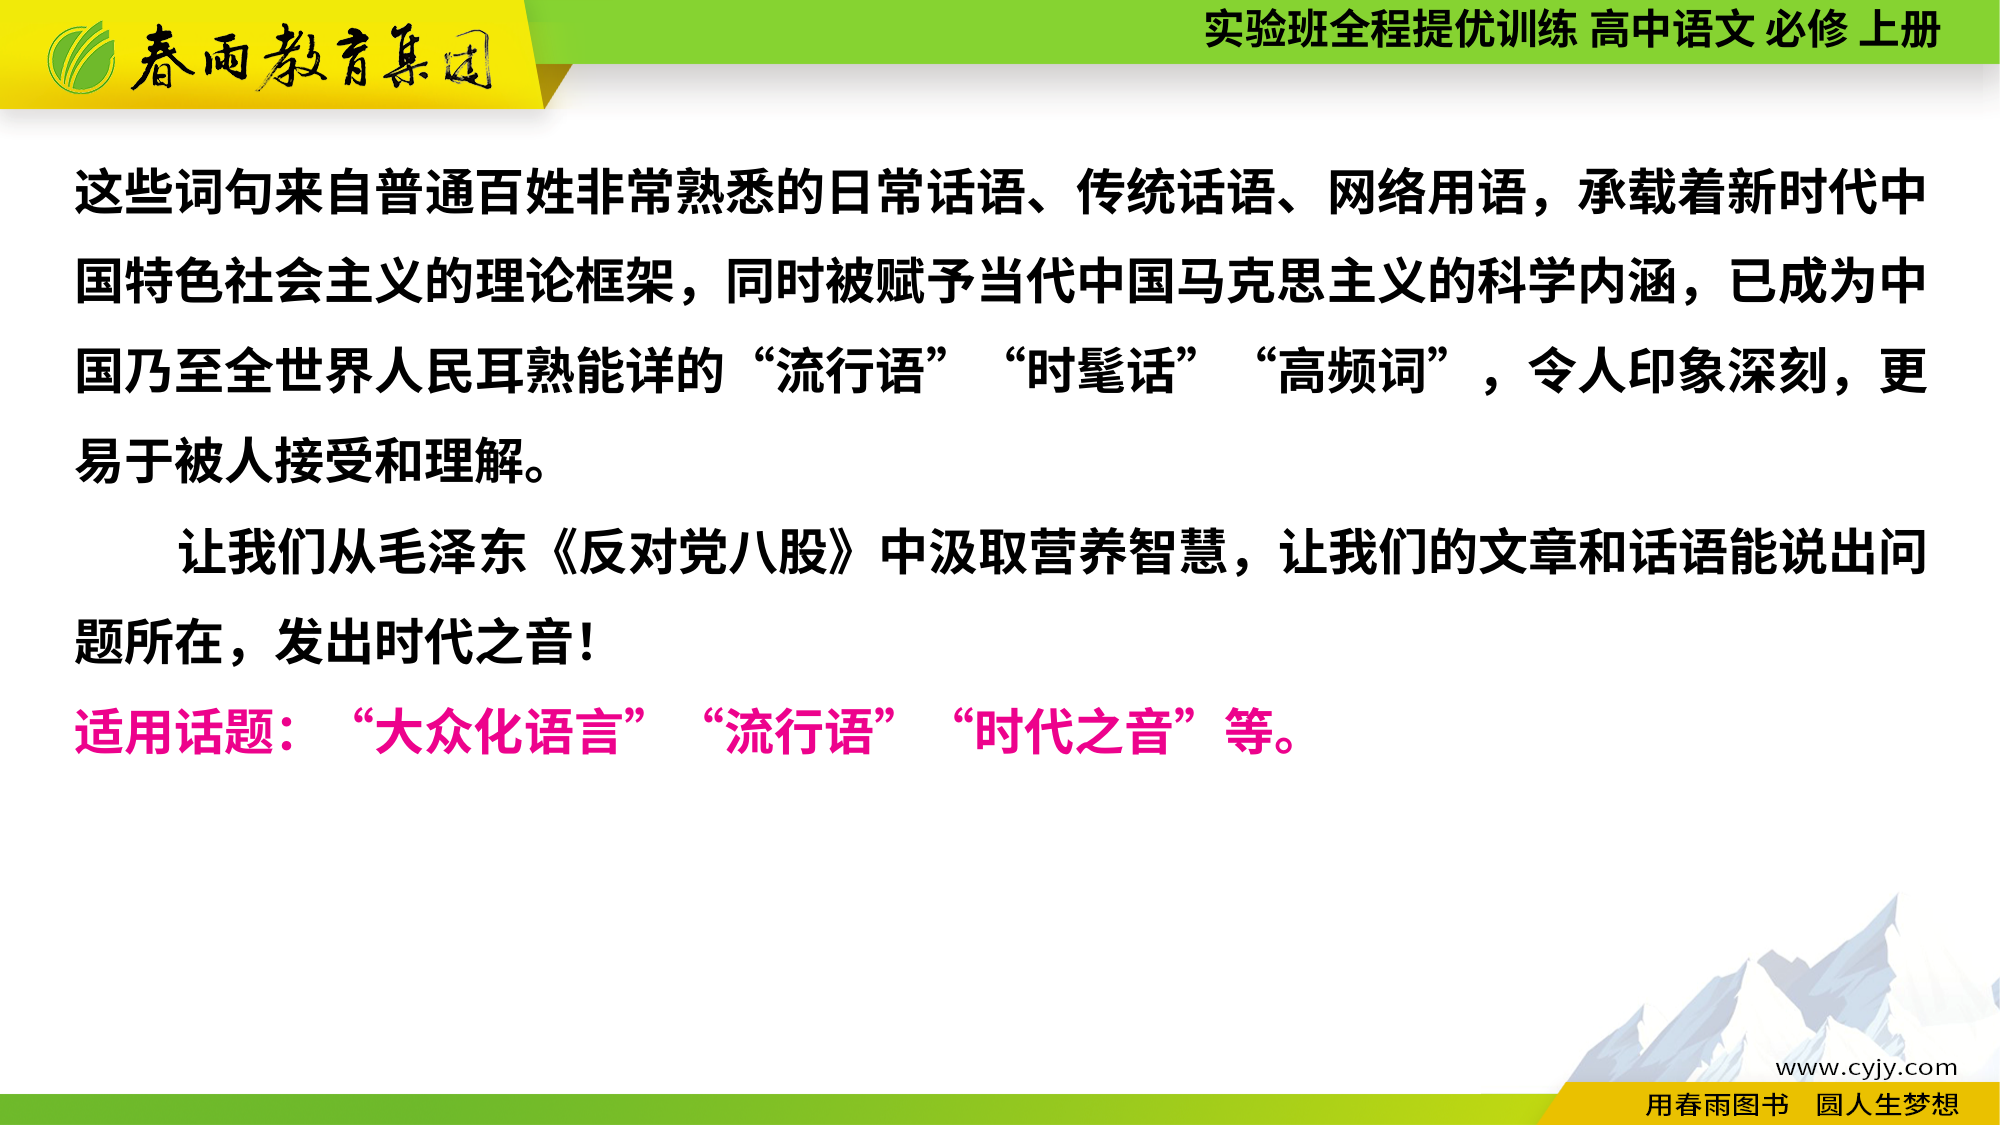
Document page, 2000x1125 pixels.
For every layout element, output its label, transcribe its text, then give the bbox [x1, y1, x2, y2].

picture [0, 0, 2000, 1125]
list 这些词句来自普通百姓非常熟悉的日常话语、传统话语、网络用语，承载着新时代中国特色社会主义的理论框架，同时被赋予当代中国马克思主义的科学内涵，已成为中国乃至全世界人民耳熟能详的“流行语”“时髦话”“高频词”，令人印象深刻，更易于被人接受和理解。 让我们从毛泽东《反对党八股》中汲取营养智慧，让我们的文章和话语能说出问题所在，发出时代之音！ 适用话题：“大众化语言”“流行语”“时代之音”等。 [59, 122, 1944, 774]
